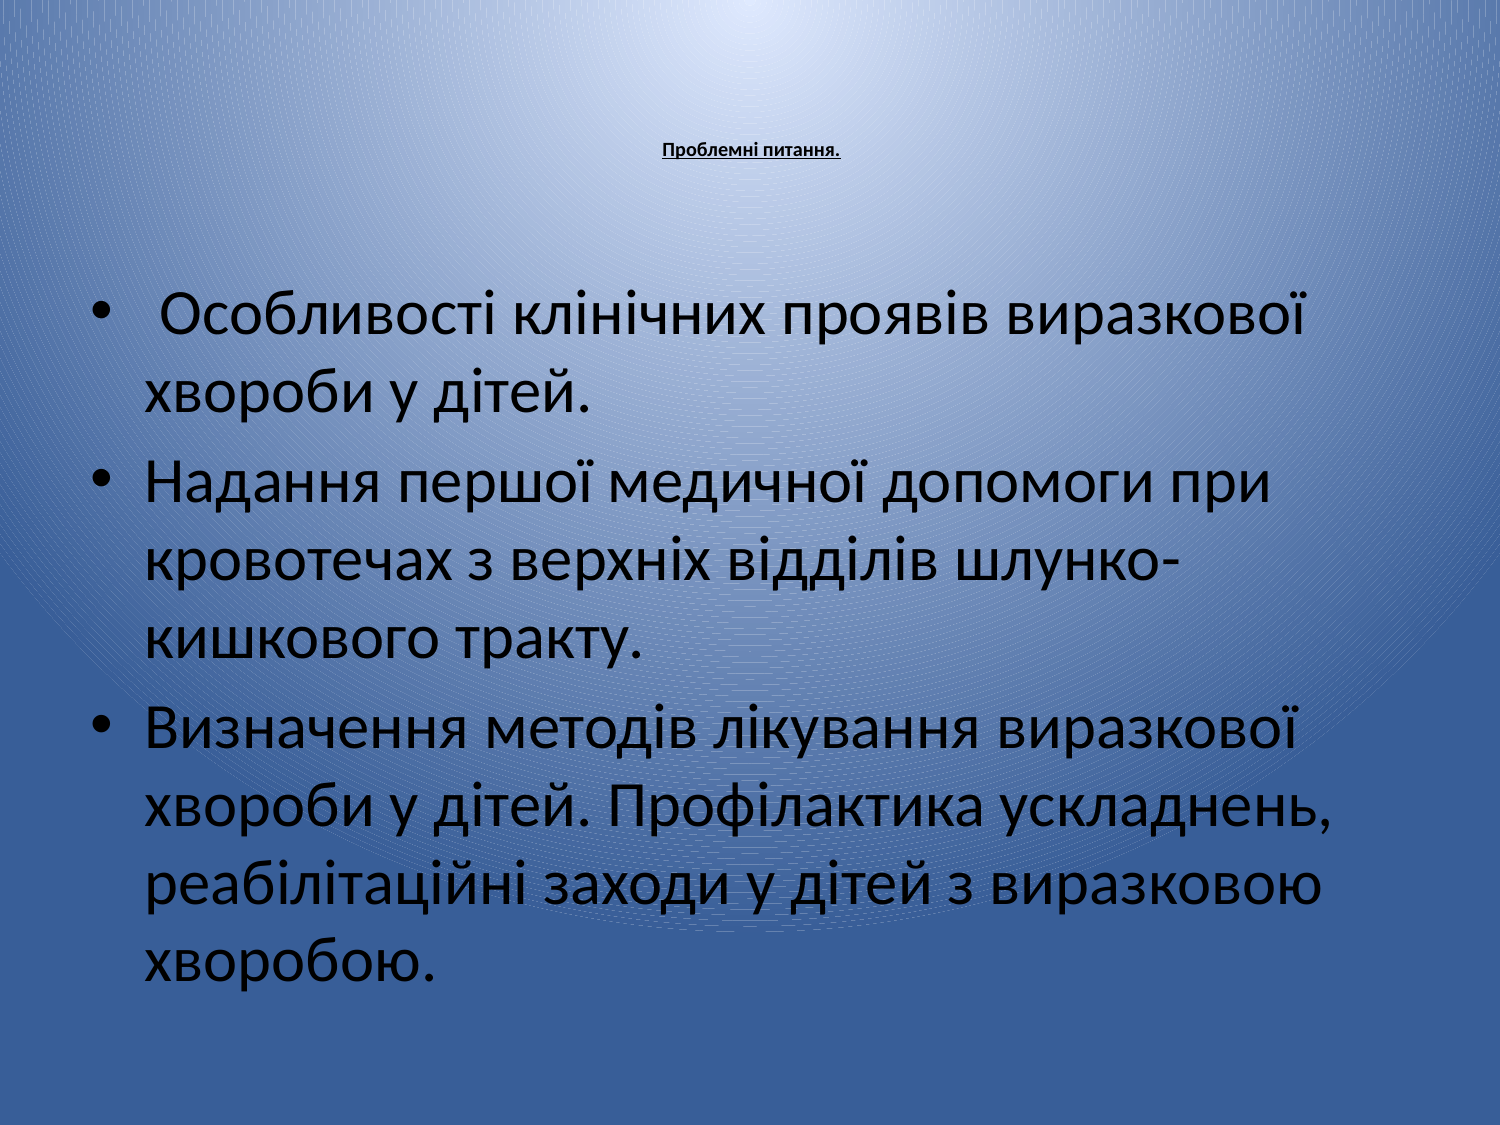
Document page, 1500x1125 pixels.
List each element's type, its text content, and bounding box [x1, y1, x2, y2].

list Особливості клінічних проявів виразкової хвороби у дітей. Надання першої медичної допомоги при кровотечах з верхніх відділів шлунко-кишкового тракту. Визначення методів лікування виразкової хвороби у дітей. Профілактика ускладнень, реабілітаційні заходи у дітей з виразковою хворобою. [75, 262, 1425, 1005]
title Проблемні питання. [76, 54, 1427, 243]
